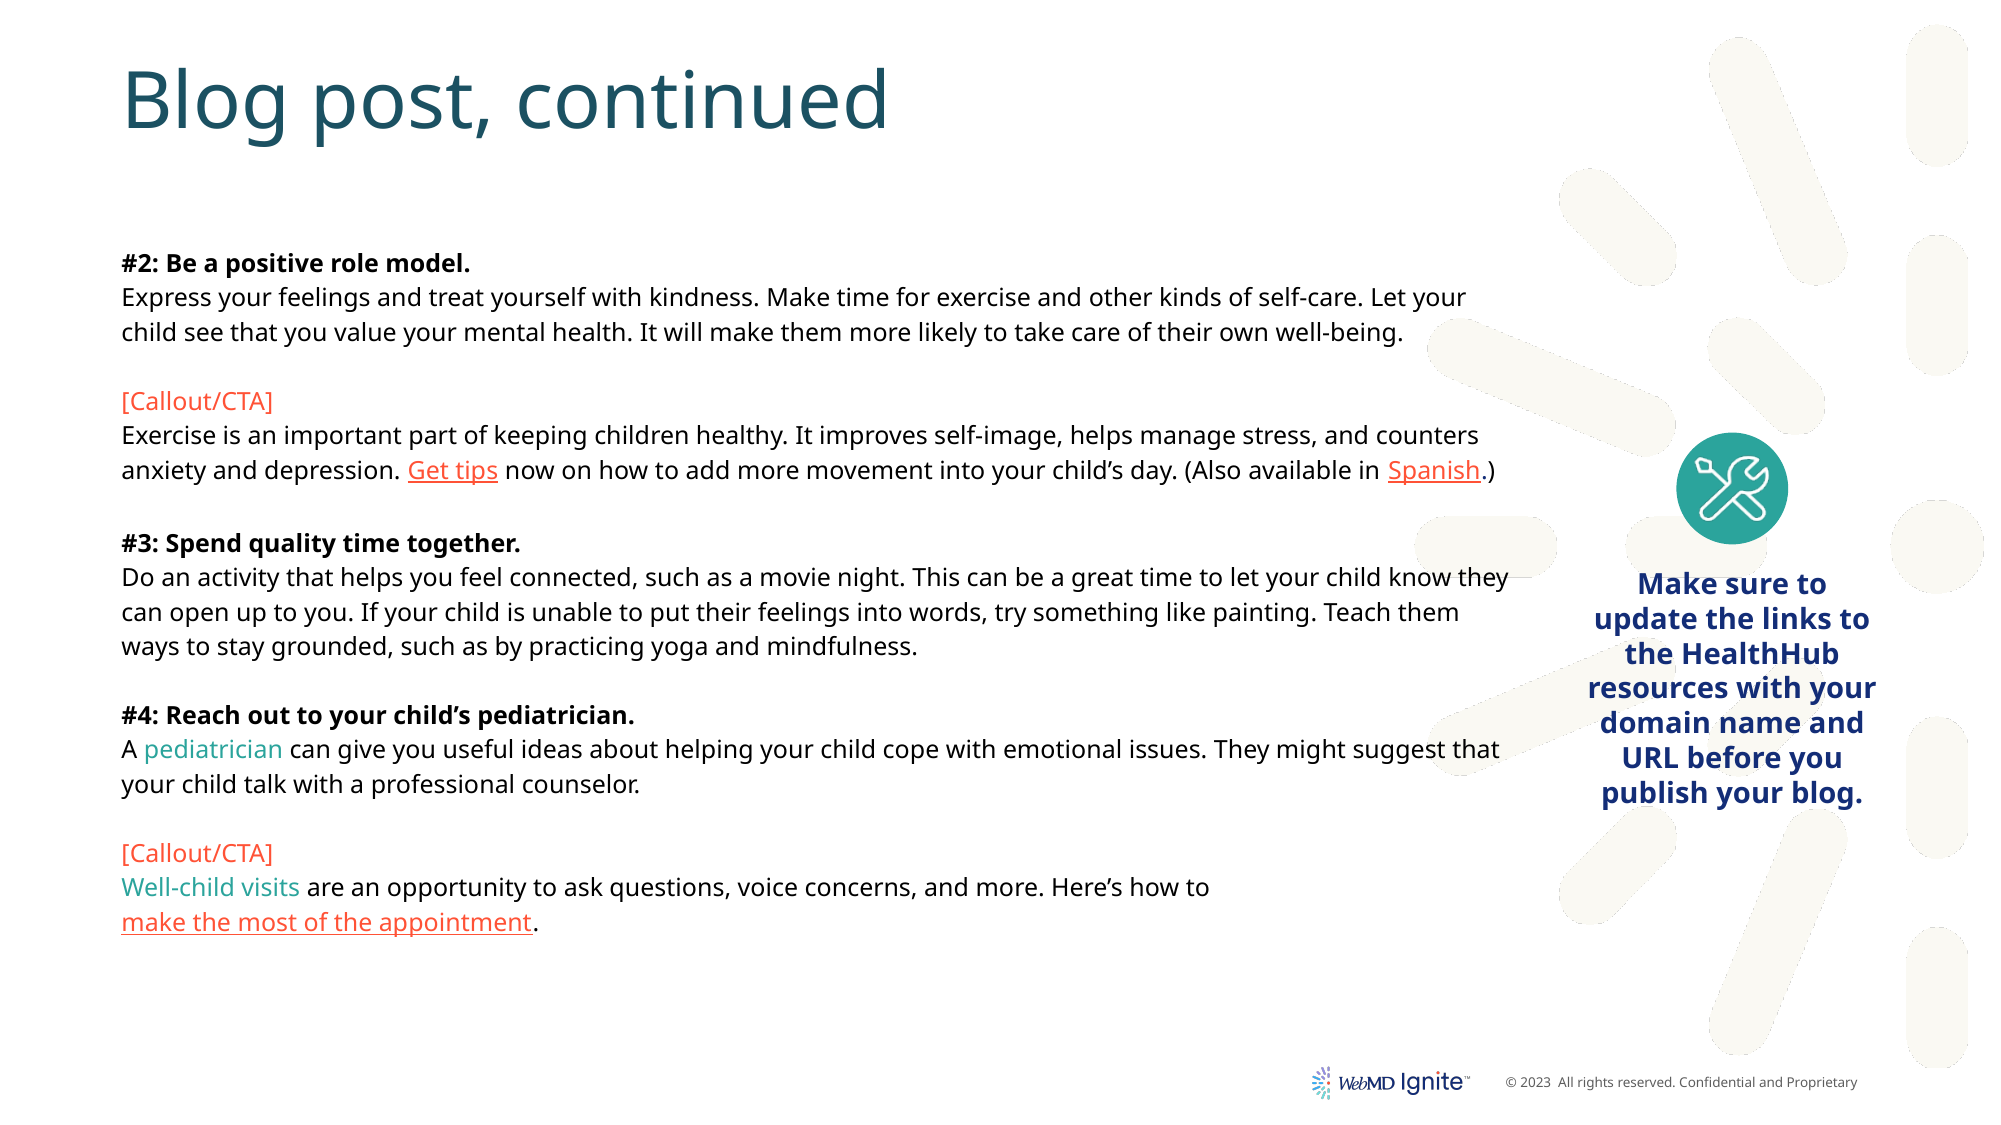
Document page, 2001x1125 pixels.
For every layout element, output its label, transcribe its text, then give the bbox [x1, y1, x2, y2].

list #2: Be a positive role model. Express your feelings and treat yourself with kindness. Make time for exercise and other kinds of self-care. Let your child see that you value your mental health. It will make them more likely to take care of their own well-being. [Callout/CTA] Exercise is an important part of keeping children healthy. It improves self-image, helps manage stress, and counters anxiety and depression. Get tips now on how to add more movement into your child’s day. (Also available in Spanish.) #3: Spend quality time together. Do an activity that helps you feel connected, such as a movie night. This can be a great time to let your child know they can open up to you. If your child is unable to put their feelings into words, try something like painting. Teach them ways to stay grounded, such as by practicing yoga and mindfulness. #4: Reach out to your child’s pediatrician. A pediatrician can give you useful ideas about helping your child cope with emotional issues. They might suggest that your child talk with a professional counselor. [Callout/CTA] Well-child visits are an opportunity to ask questions, voice concerns, and more. Here’s how to make the most of the appointment. [121, 235, 1527, 1085]
title Blog post, continued [121, 0, 1874, 154]
text_box Make sure to update the links to the HealthHub resources with your domain name and URL before you publish your blog. [1569, 549, 1896, 860]
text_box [1676, 432, 1789, 545]
picture [1308, 1085, 1474, 1103]
